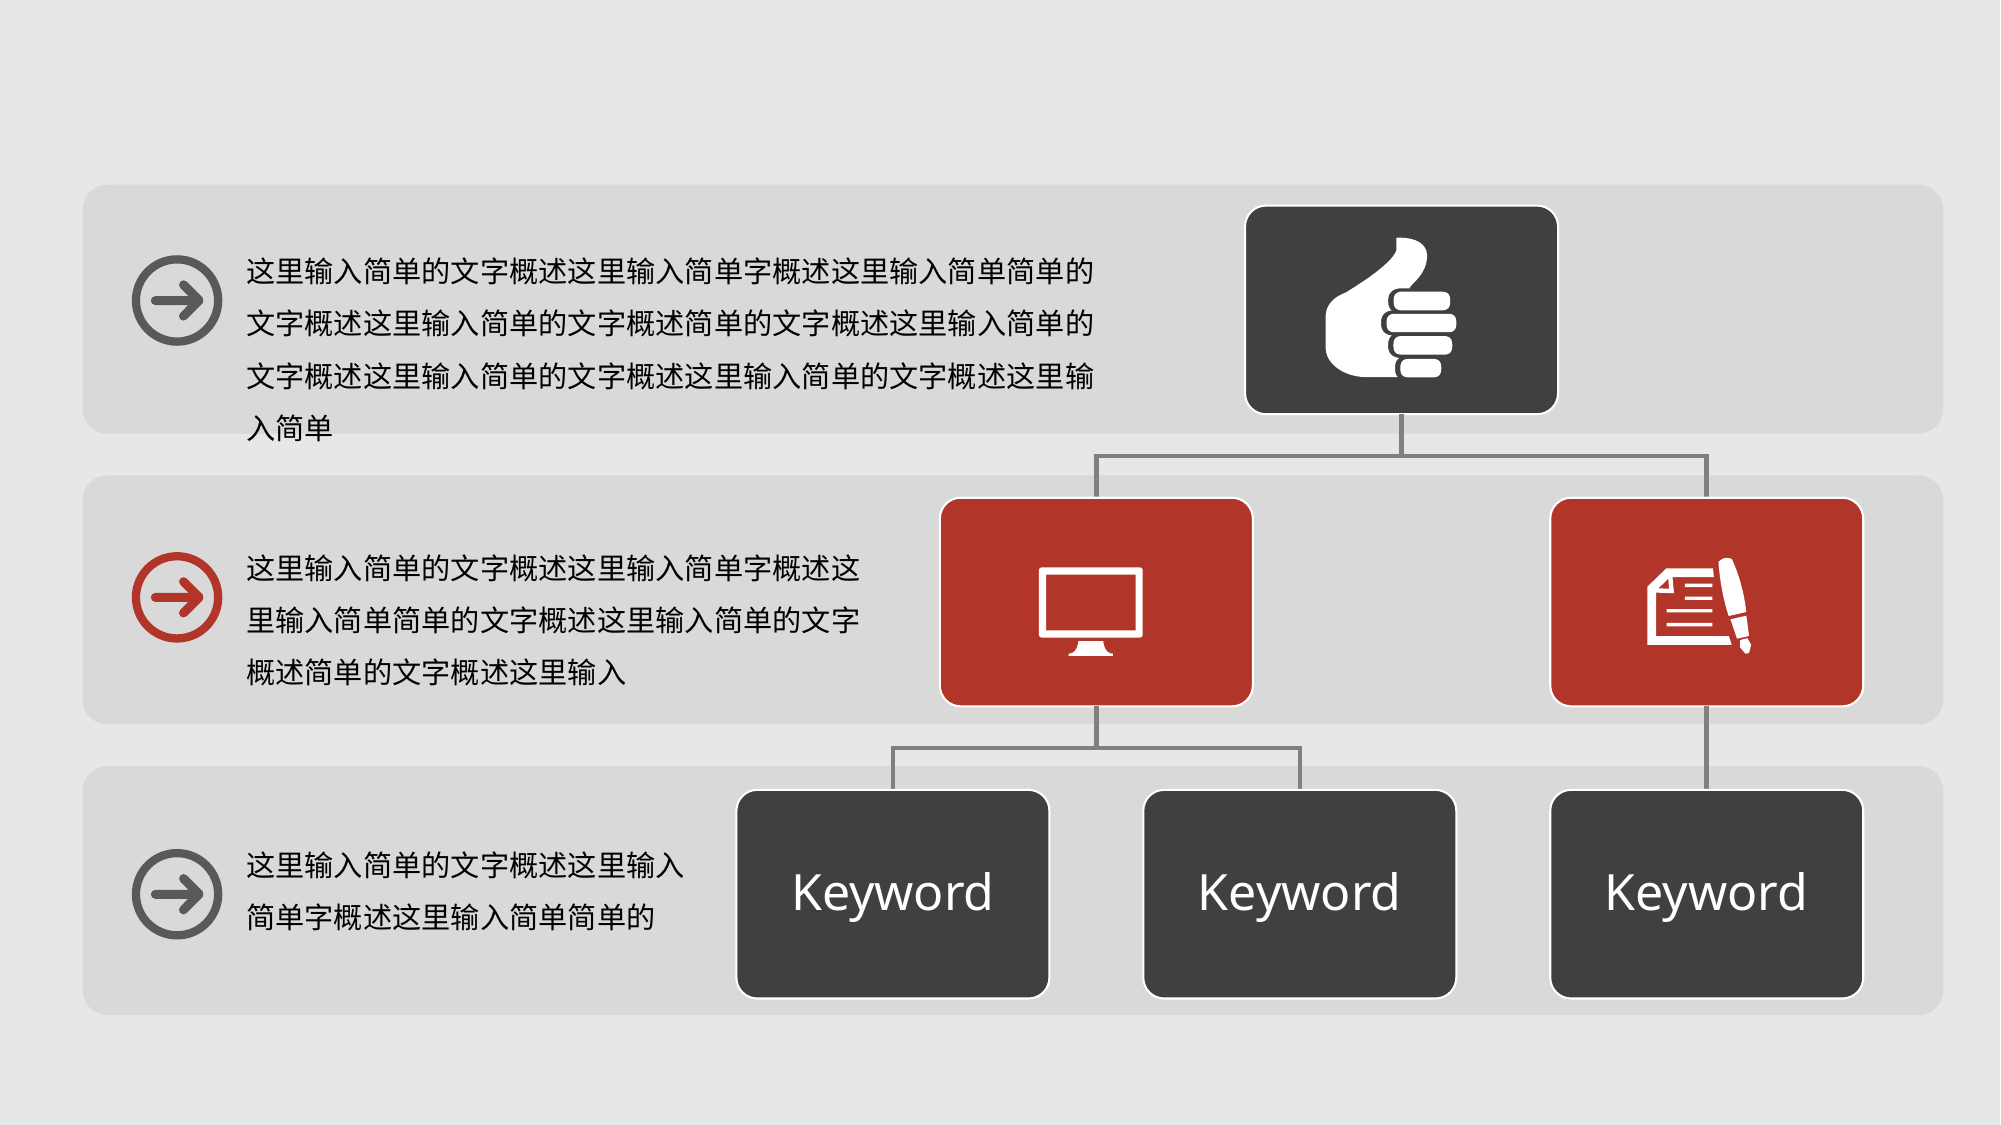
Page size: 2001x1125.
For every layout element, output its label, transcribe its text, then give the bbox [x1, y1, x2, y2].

text_box [130, 847, 224, 941]
text_box [1647, 568, 1732, 645]
text_box [1386, 313, 1457, 333]
text_box [1038, 567, 1143, 638]
text_box Keyword [1549, 788, 1865, 1000]
text_box [892, 706, 1095, 788]
text_box [82, 766, 1944, 1016]
text_box Keyword [1142, 788, 1458, 1000]
text_box [938, 496, 1254, 708]
text_box [82, 184, 1944, 434]
text_box [1095, 706, 1301, 788]
text_box [1393, 291, 1451, 311]
text_box [1401, 414, 1708, 496]
text_box [1095, 414, 1401, 496]
text_box [1244, 204, 1560, 416]
text_box [1549, 496, 1865, 708]
text_box 这里输入简单的文字概述这里输入简单字概述这里输入简单简单的文字概述这里输入简单的文字概述简单的文字概述这里输入 [231, 525, 877, 698]
text_box [82, 475, 1095, 725]
text_box [1068, 641, 1113, 656]
text_box [1103, 475, 1706, 725]
text_box [1708, 475, 1944, 725]
text_box [1730, 615, 1752, 654]
text_box [1325, 237, 1428, 378]
text_box [1400, 358, 1442, 378]
text_box [1718, 557, 1747, 617]
text_box [1393, 336, 1453, 355]
text_box Keyword [735, 788, 1051, 1000]
text_box 这里输入简单的文字概述这里输入简单字概述这里输入简单简单的 [231, 821, 711, 942]
text_box [130, 254, 224, 347]
text_box [130, 551, 224, 644]
text_box 这里输入简单的文字概述这里输入简单字概述这里输入简单简单的文字概述这里输入简单的文字概述简单的文字概述这里输入简单的文字概述这里输入简单的文字概述这里输入简单的文字概述这里输入简单 [231, 228, 1138, 453]
